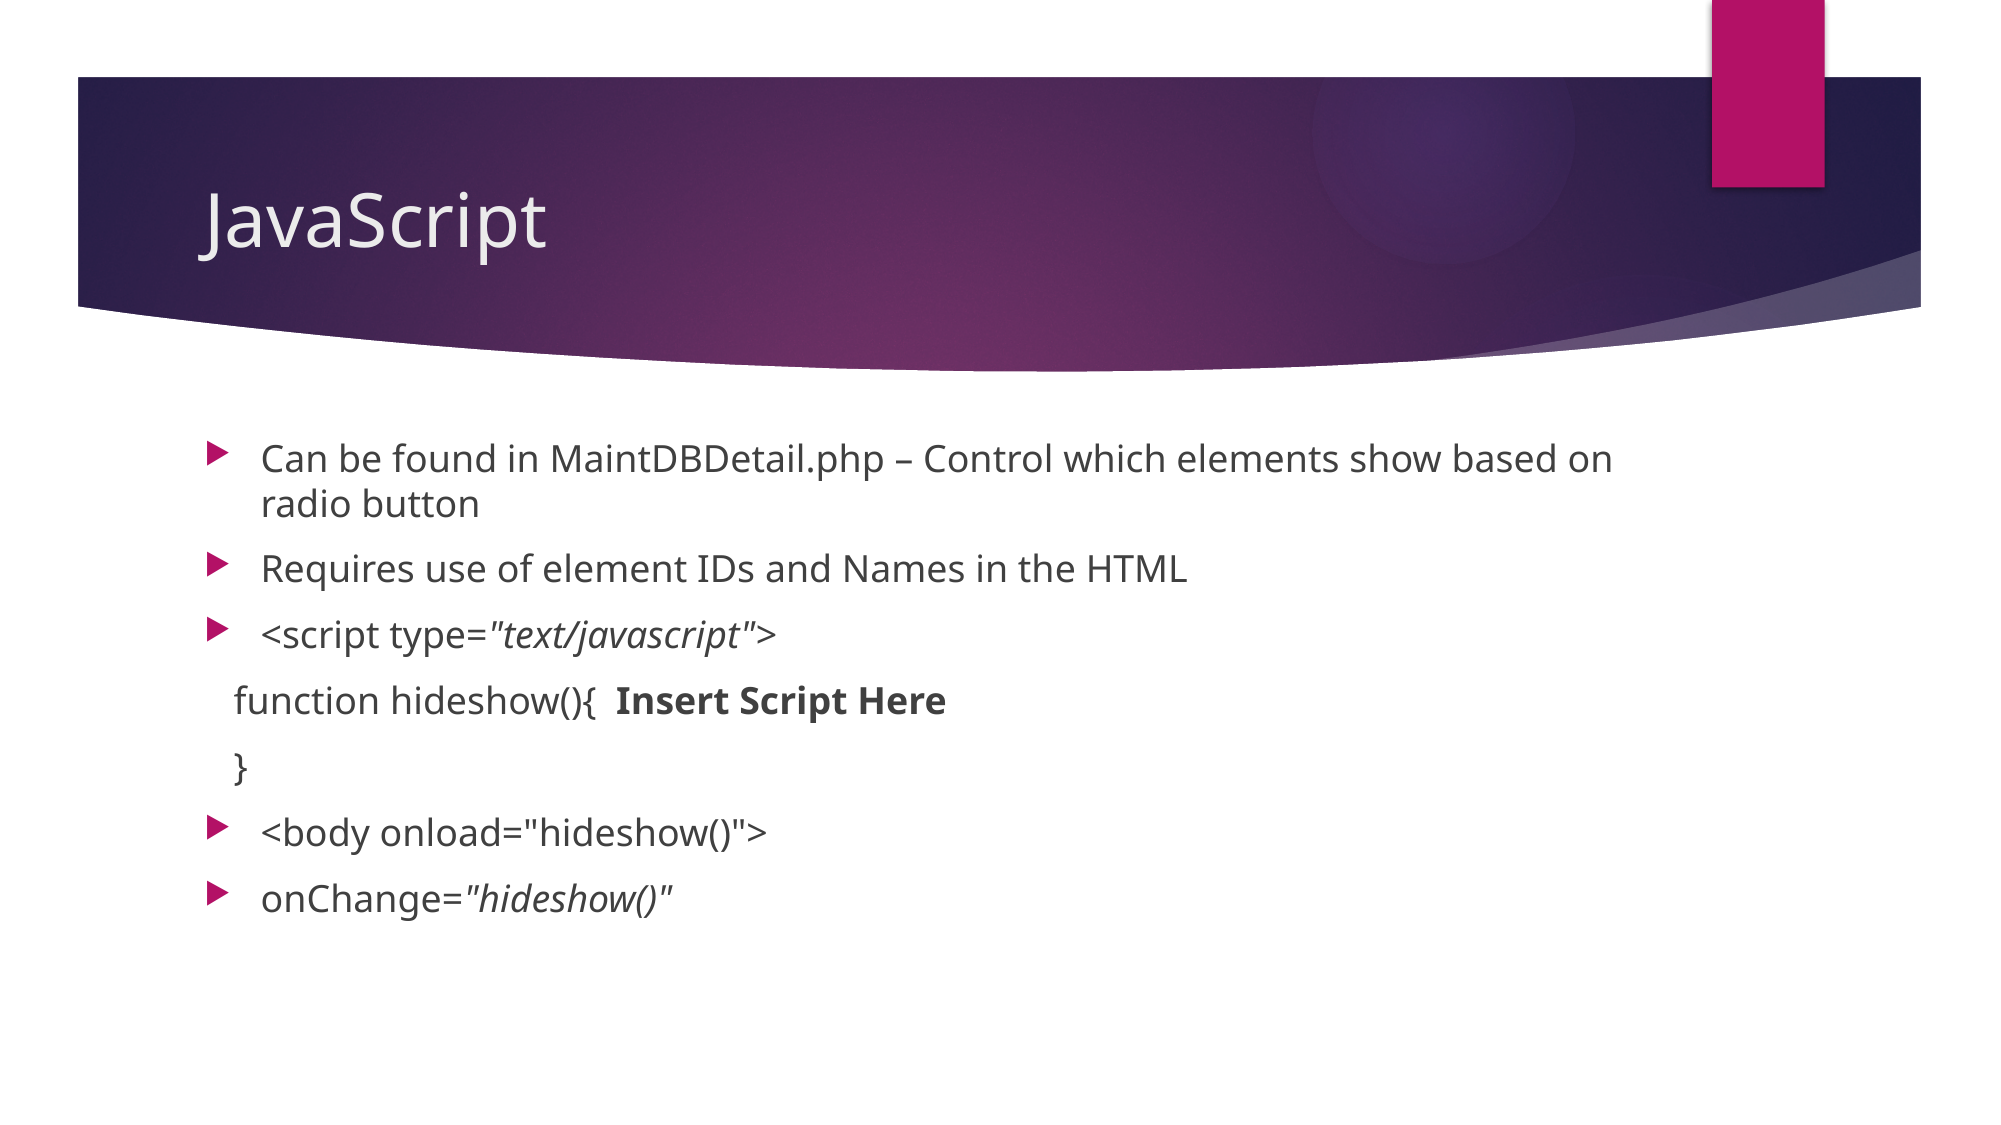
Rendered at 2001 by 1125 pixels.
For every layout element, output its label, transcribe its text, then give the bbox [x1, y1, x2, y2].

title JavaScript [189, 159, 1627, 276]
list Can be found in MaintDBDetail.php – Control which elements show based on radio button Requires use of element IDs and Names in the HTML <script type="text/javascript"> function hideshow(){ Insert Script Here } <body onload="hideshow()"> onChange="hideshow()" [189, 427, 1638, 988]
